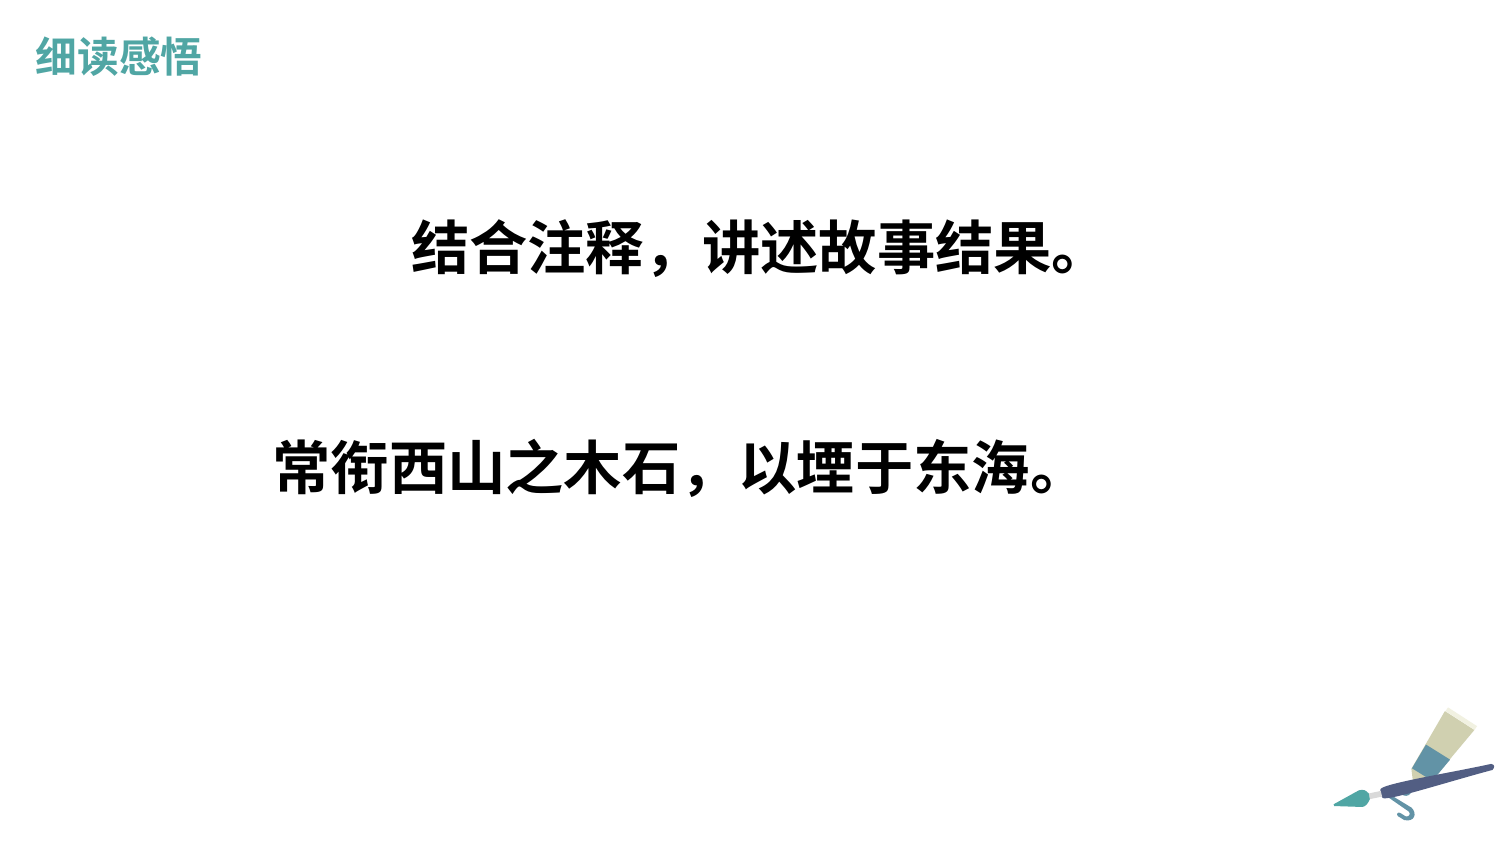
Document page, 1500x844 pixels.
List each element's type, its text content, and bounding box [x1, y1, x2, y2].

text_box 结合注释，讲述故事结果。 [399, 205, 1161, 287]
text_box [1358, 708, 1481, 844]
text_box 常衔西山之木石，以堙于东海。 [261, 425, 1235, 507]
text_box 细读感悟 [24, 25, 261, 87]
